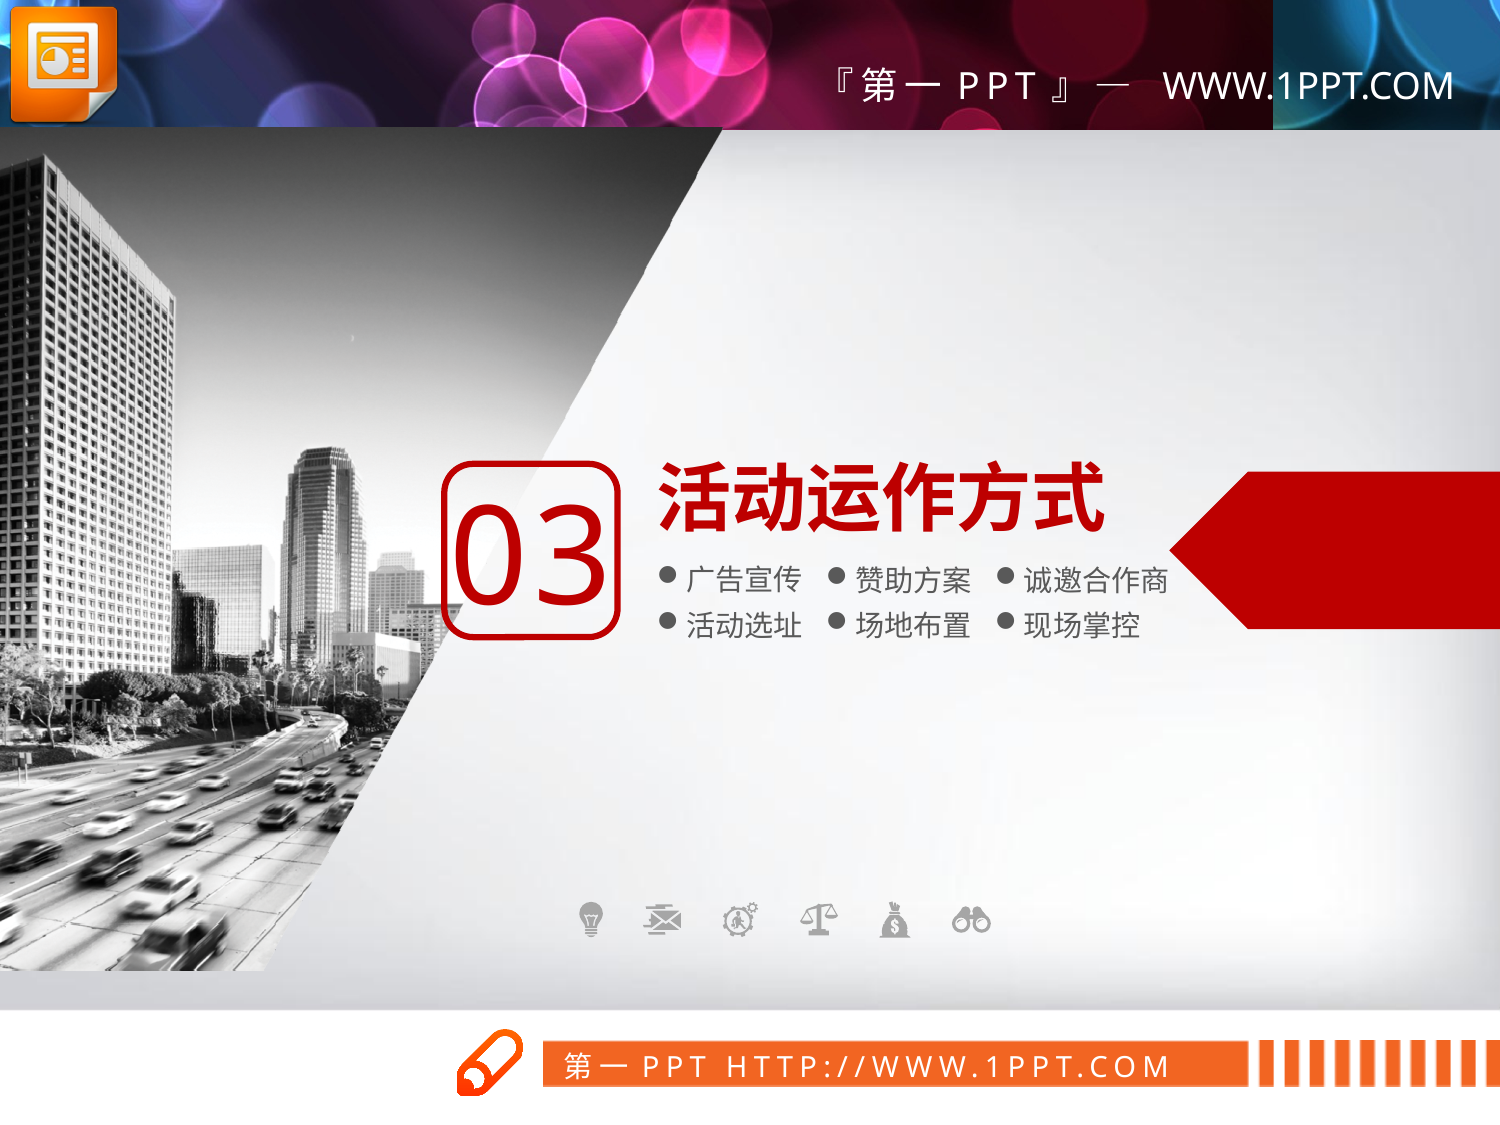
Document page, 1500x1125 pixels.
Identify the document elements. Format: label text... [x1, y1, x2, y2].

text_box [800, 903, 839, 936]
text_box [951, 905, 992, 933]
text_box 活动运作方式 [727, 450, 1136, 541]
picture [0, 0, 1500, 1012]
picture [543, 1040, 1500, 1087]
text_box 场地布置 [849, 607, 994, 643]
text_box 诚邀合作商 [994, 562, 1187, 598]
text_box [727, 902, 759, 937]
text_box 活动选址 [727, 607, 849, 643]
text_box [1169, 471, 1500, 630]
text_box 赞助方案 [825, 562, 994, 598]
text_box 广告宣传 [727, 561, 849, 597]
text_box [879, 901, 911, 938]
text_box 现场掌控 [994, 607, 1187, 643]
